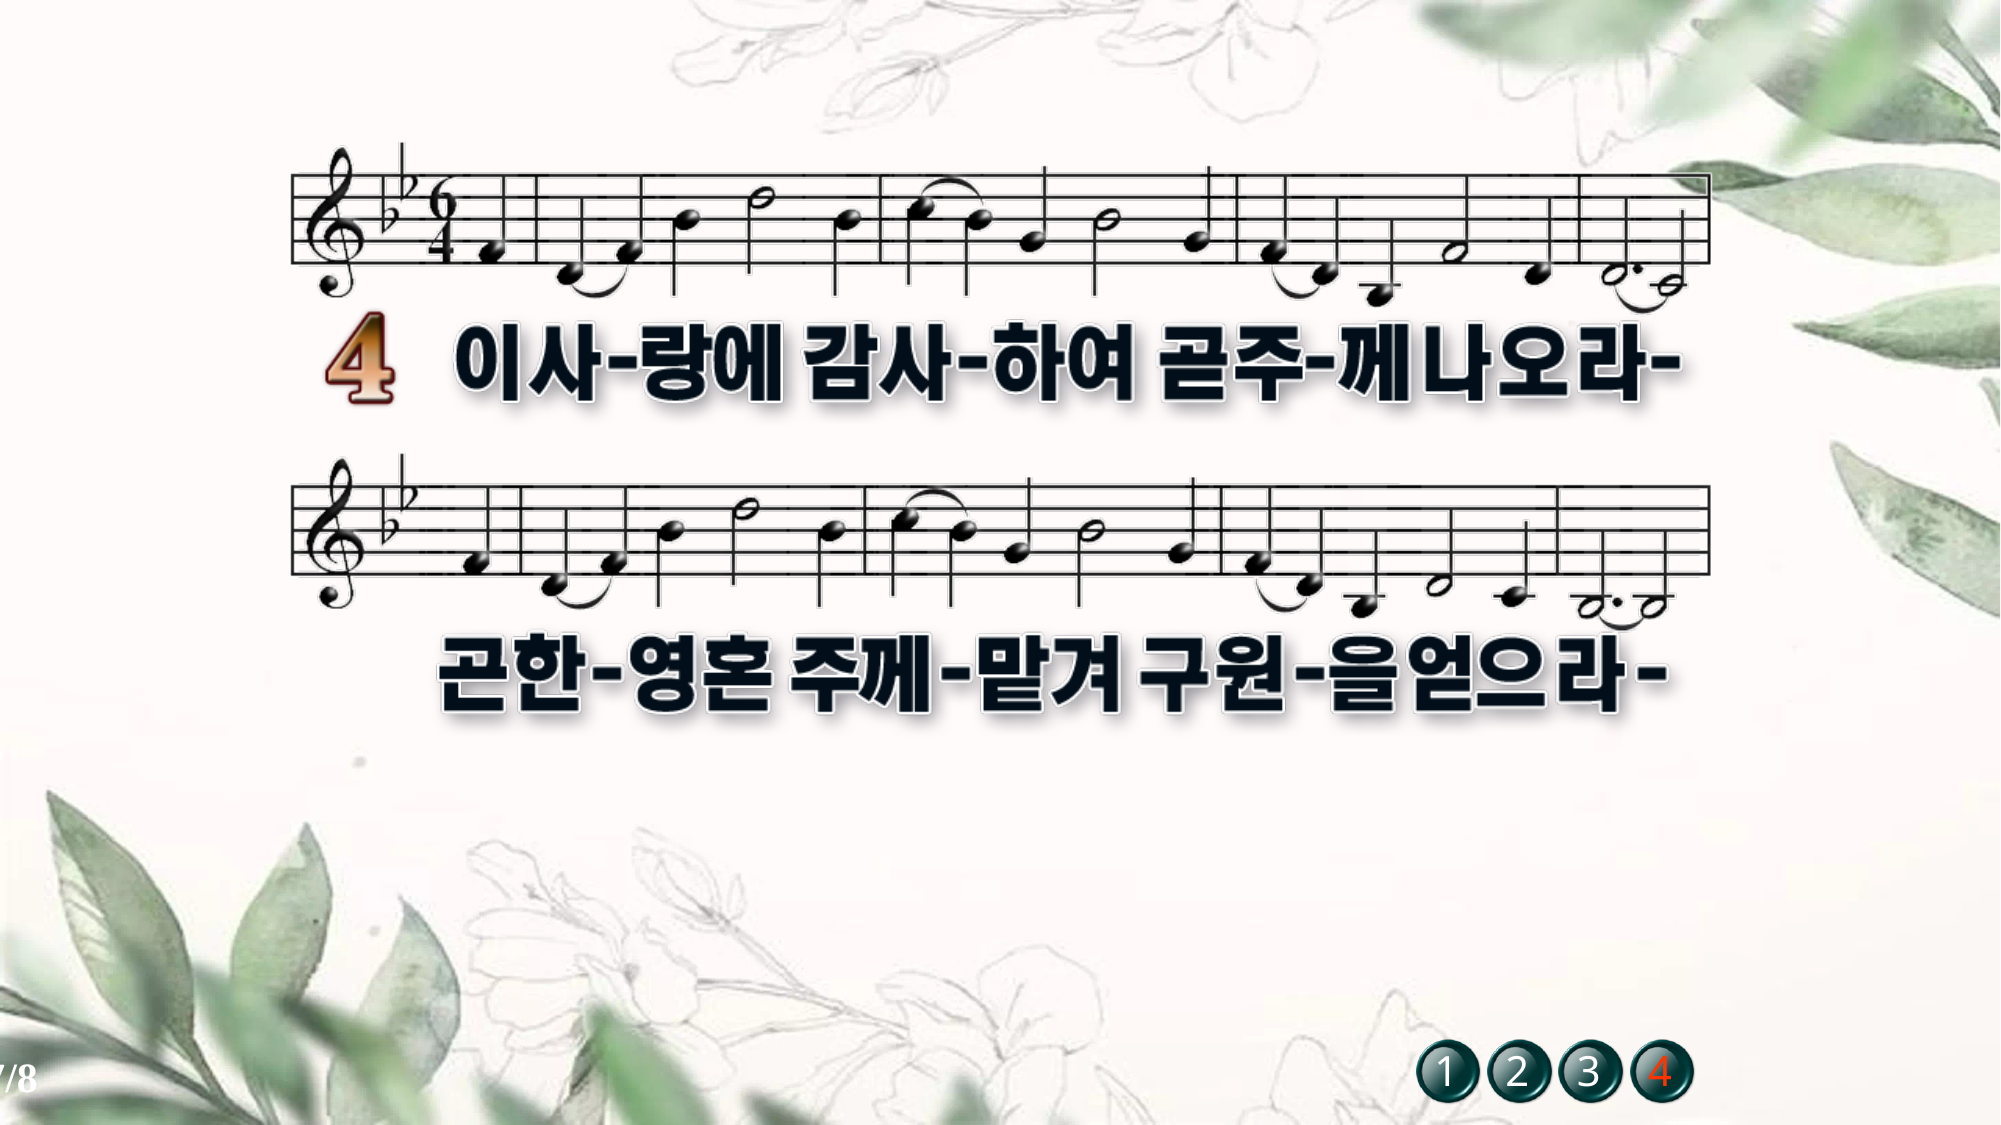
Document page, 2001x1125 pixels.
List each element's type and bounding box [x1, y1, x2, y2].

text_box [1413, 1035, 1484, 1106]
text_box [1627, 1035, 1697, 1106]
text_box [1484, 1035, 1555, 1106]
picture [0, 0, 2001, 1125]
text_box [1555, 1035, 1626, 1106]
